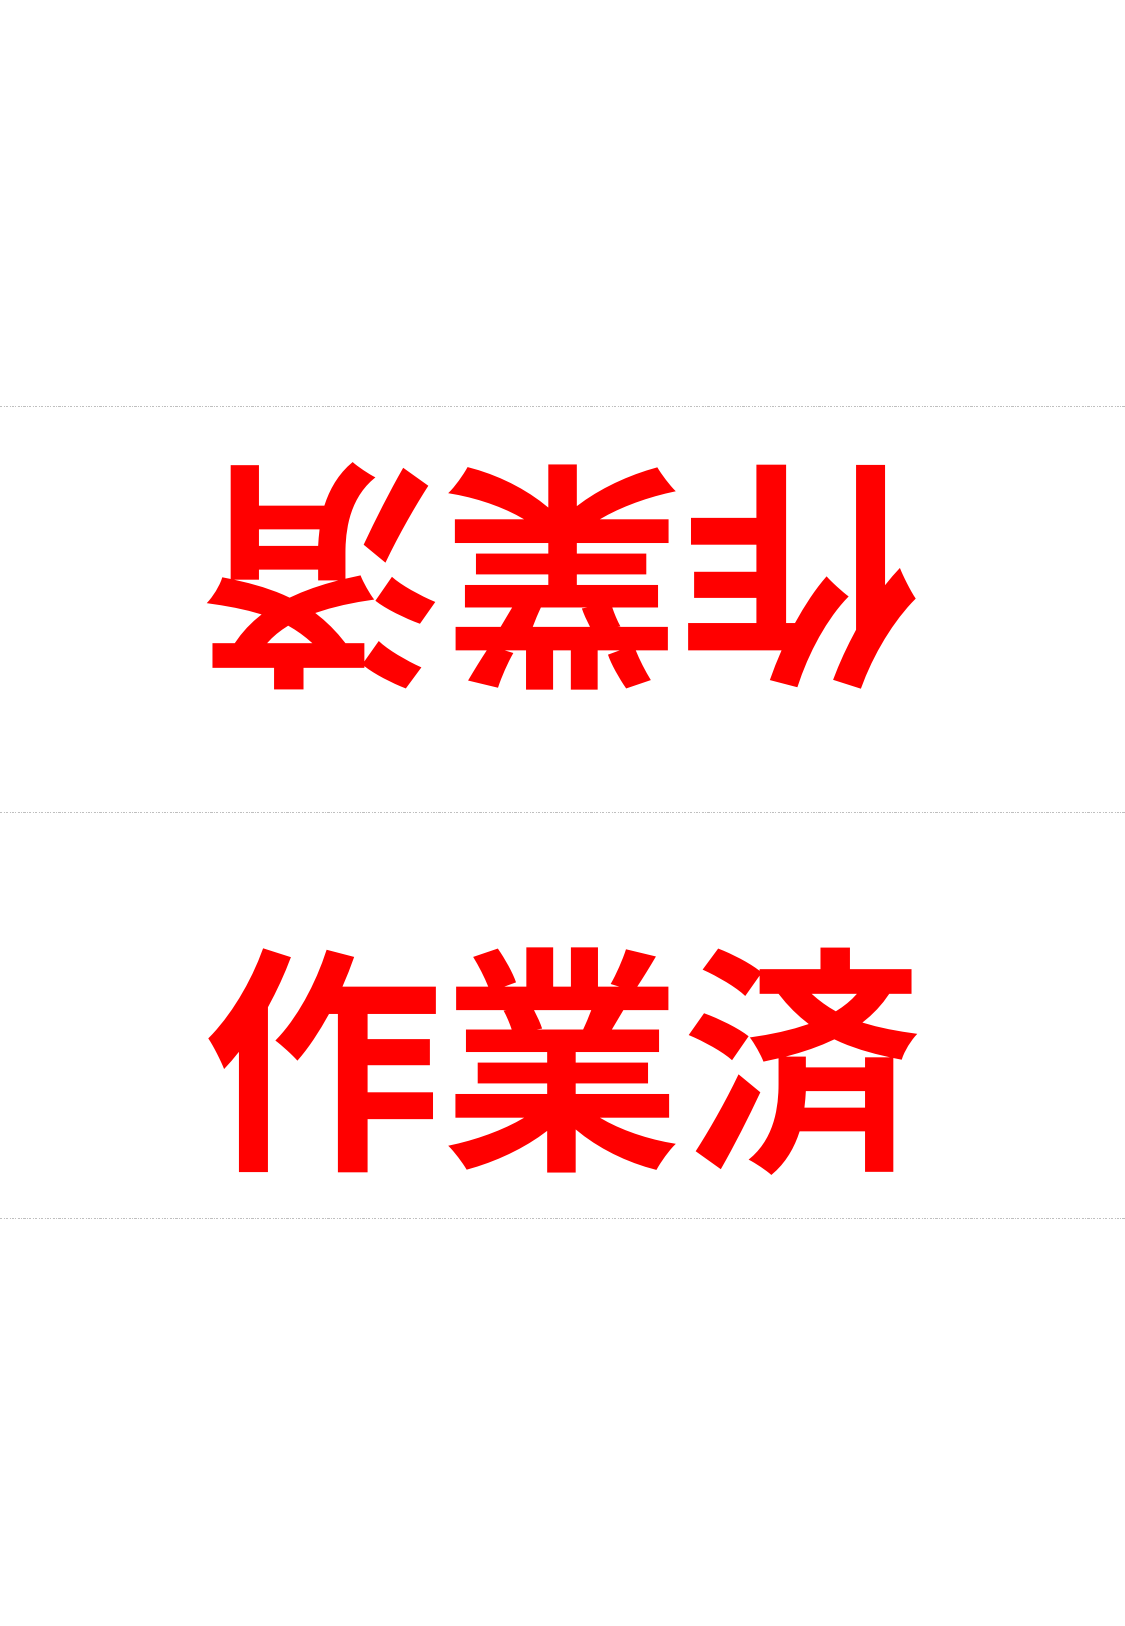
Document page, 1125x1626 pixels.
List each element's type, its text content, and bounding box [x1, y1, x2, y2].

text_box 作業済 [188, 431, 937, 734]
text_box 作業済 [188, 904, 937, 1207]
